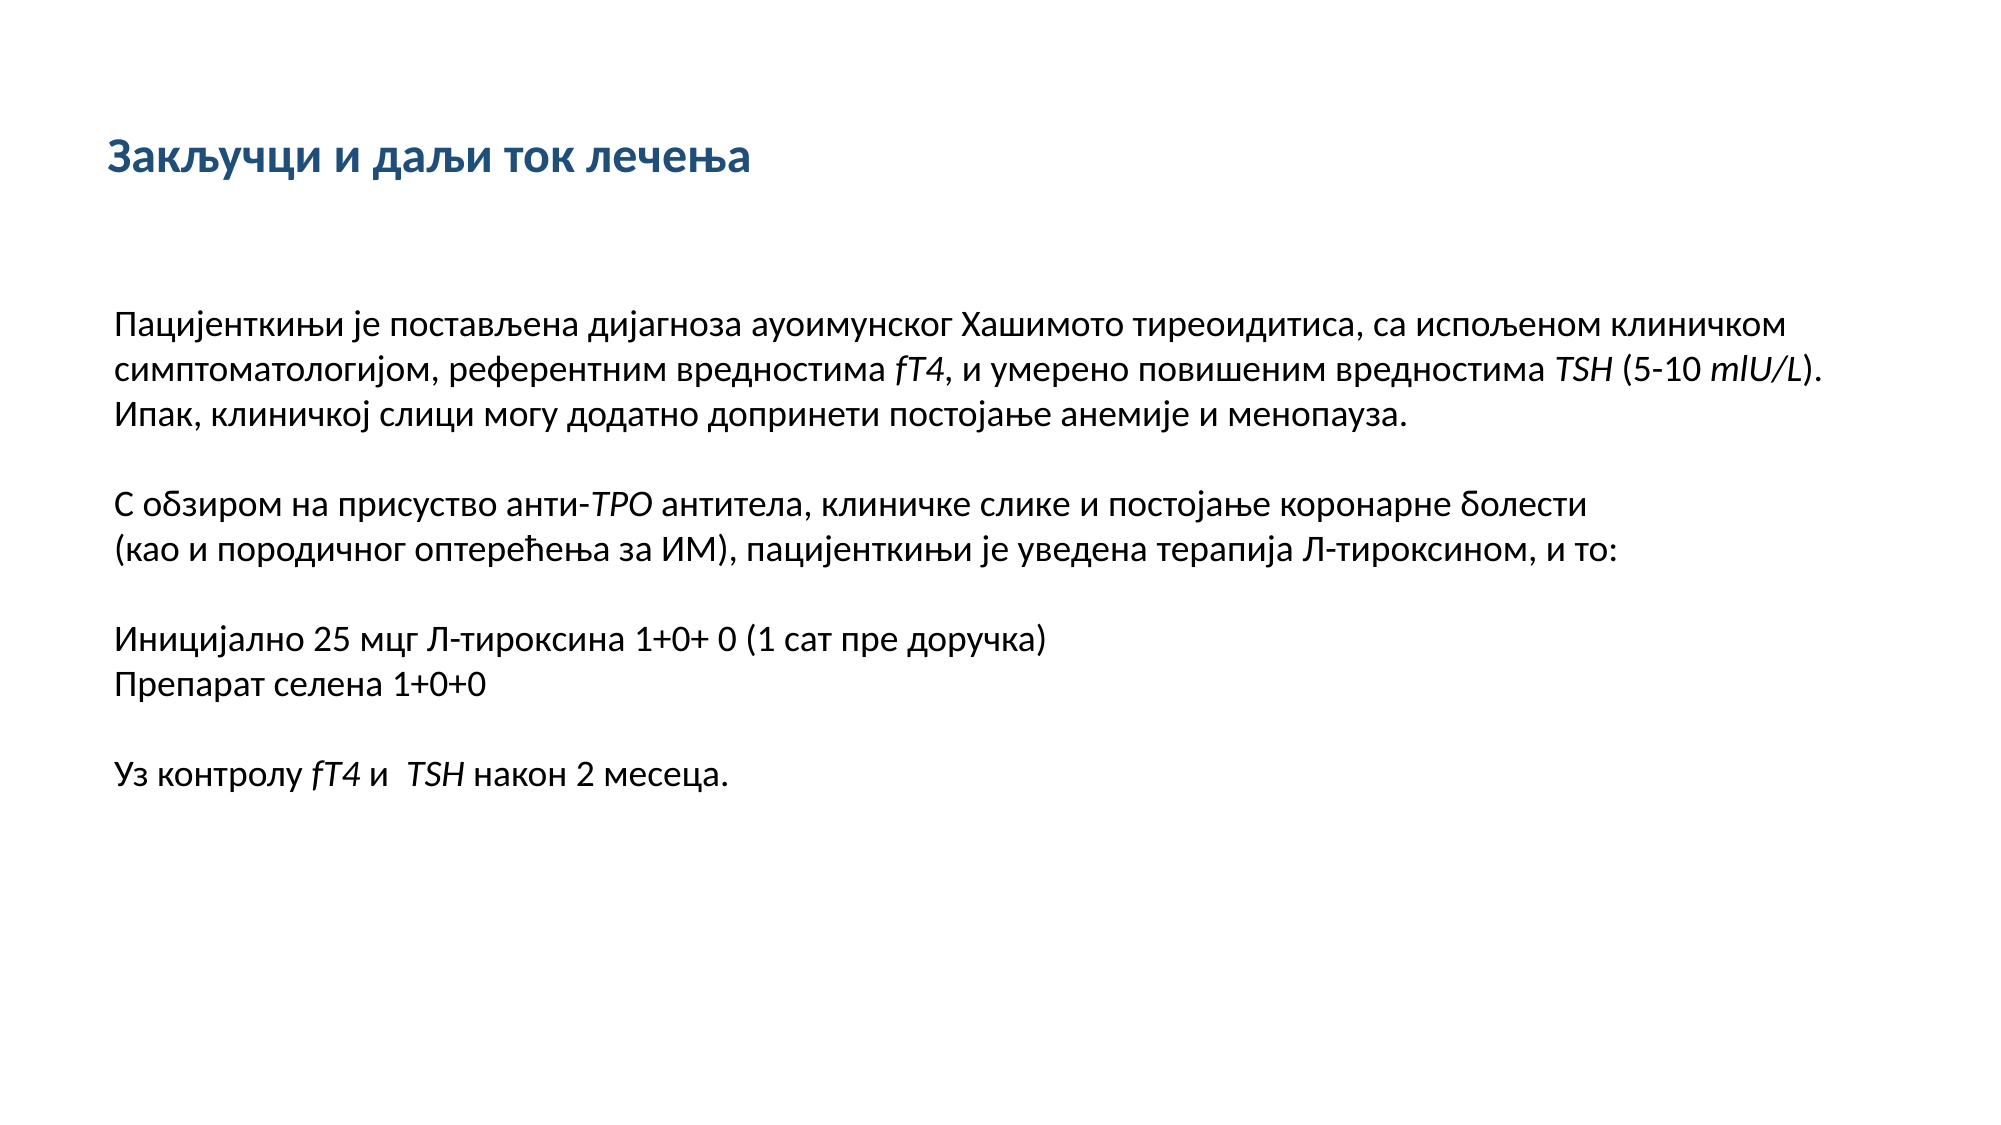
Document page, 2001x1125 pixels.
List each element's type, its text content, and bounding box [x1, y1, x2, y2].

text_box Пацијенткињи је постављена дијагноза ауоимунског Хашимото тиреоидитиса, са испољеном клиничком симптоматологијом, референтним вредностима fТ4, и умерено повишеним вредностима TSH (5-10 mlU/L). Ипак, клиничкој слици могу додатно допринети постојање анемије и менопауза. С обзиром на присуство анти-TPO антитела, клиничке слике и постојање коронарне болести (као и породичног оптерећења за ИМ), пацијенткињи је уведена терапија Л-тироксином, и то: Иницијално 25 мцг Л-тироксина 1+0+ 0 (1 сат пре доручка) Препарат селена 1+0+0 Уз контролу fТ4 и TSH након 2 месеца. [99, 291, 1839, 802]
text_box Закључци и даљи ток лечења [92, 115, 767, 190]
